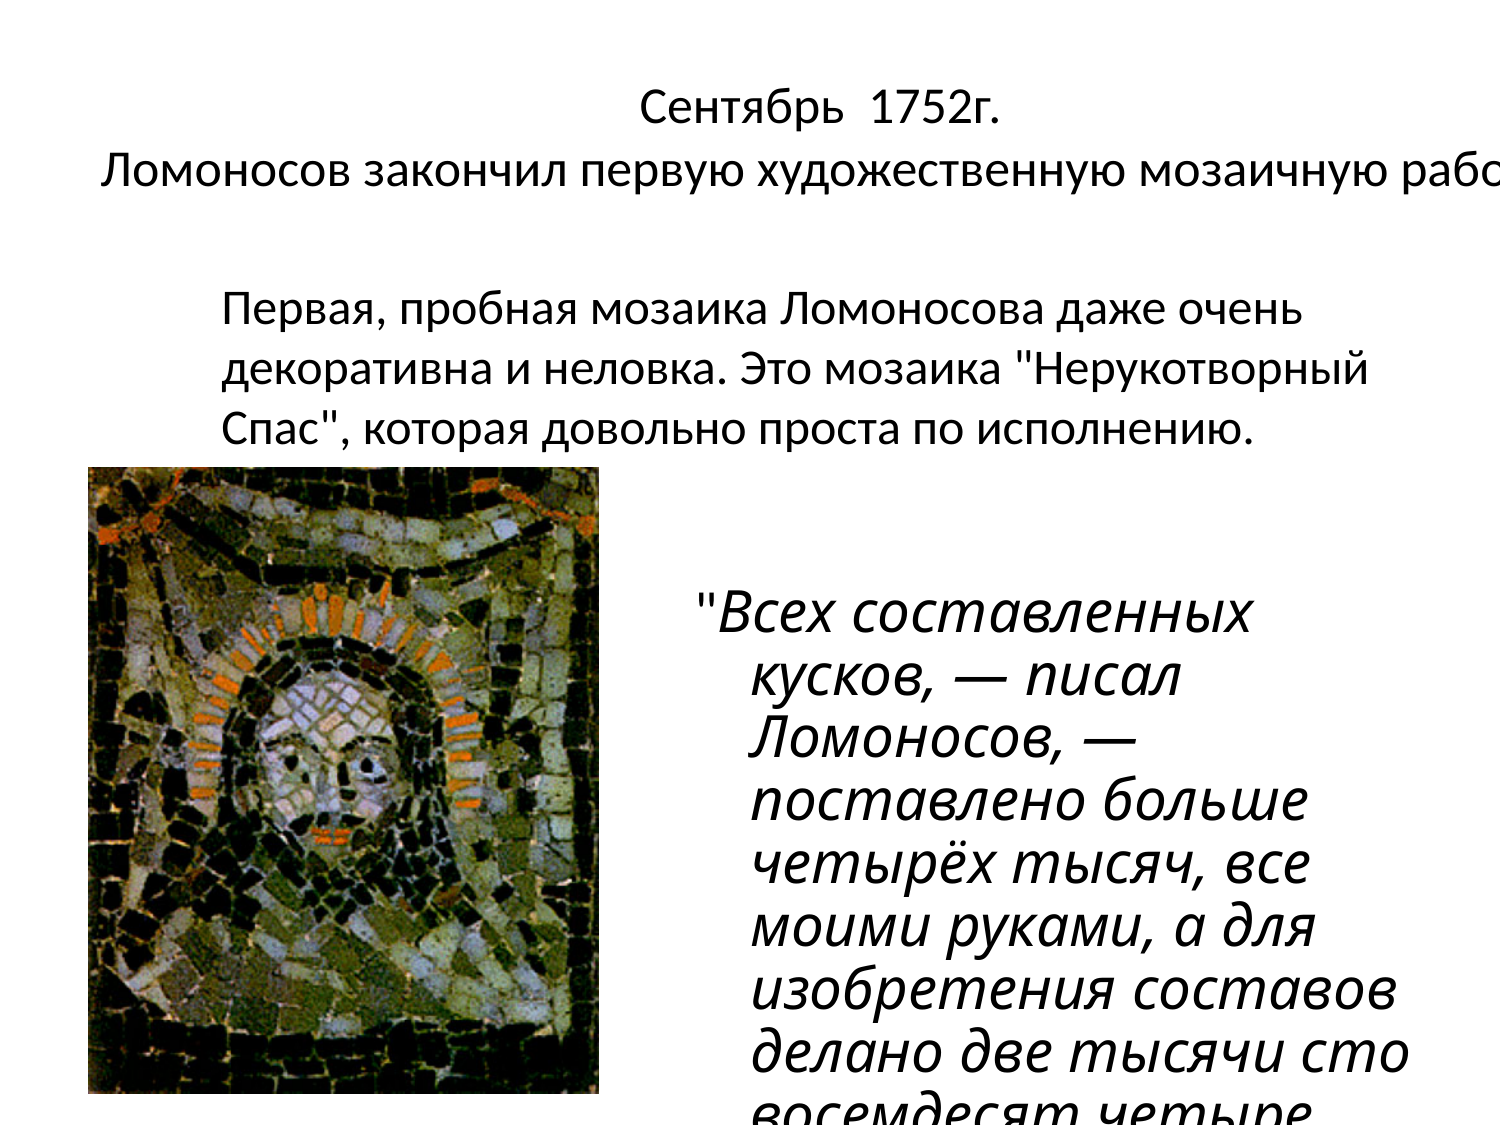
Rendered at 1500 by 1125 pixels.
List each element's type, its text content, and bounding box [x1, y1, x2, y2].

list "Всех составленных кусков, — писал Ломоносов, — поставлено больше четырёх тысяч, все моими руками, а для изобретения составов делано две тысячи сто восемдесят четыре опыта в стеклянной печи". [679, 574, 1451, 1125]
title Сентябрь 1752г. Ломоносов закончил первую художественную мозаичную работу [64, 43, 1500, 225]
picture [88, 467, 599, 1094]
text_box Первая, пробная мозаика Ломоносова даже очень декоративна и неловка. Это мозаика "Нерукотворный Спас", которая довольно проста по исполнению. [206, 267, 1500, 462]
